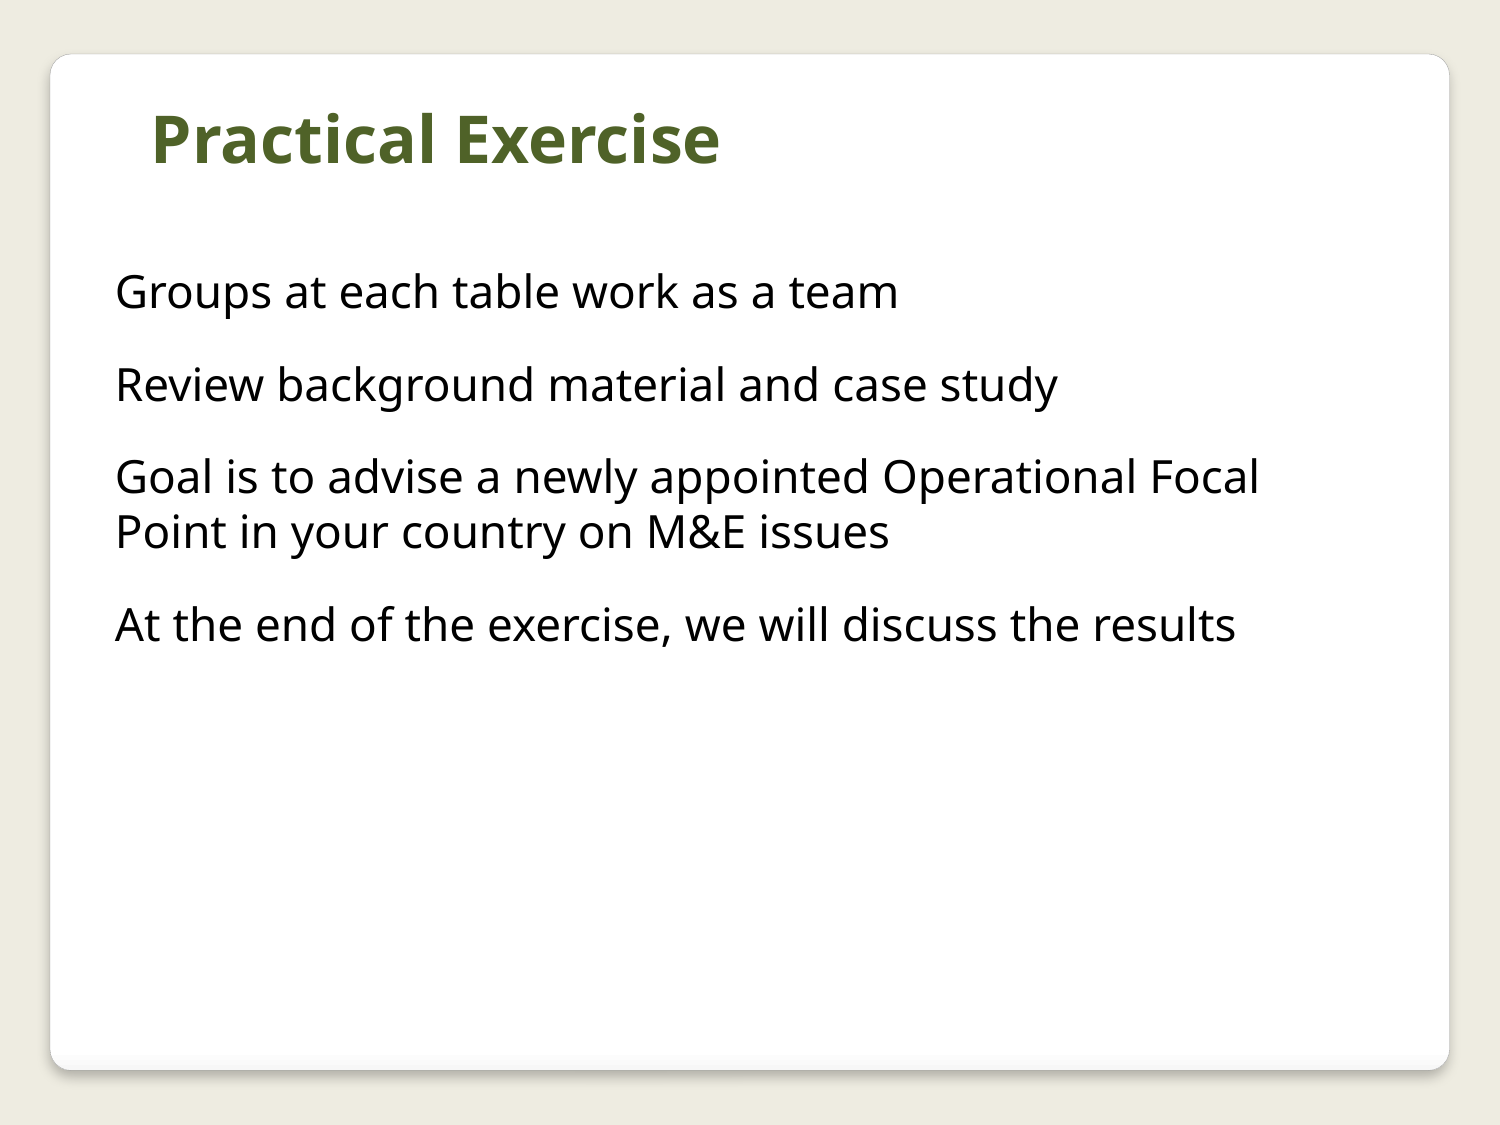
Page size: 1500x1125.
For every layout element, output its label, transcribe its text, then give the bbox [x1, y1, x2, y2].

list Groups at each table work as a team Review background material and case study Goal is to advise a newly appointed Operational Focal Point in your country on M&E issues At the end of the exercise, we will discuss the results [100, 255, 1400, 965]
title Practical Exercise [135, 90, 1443, 185]
